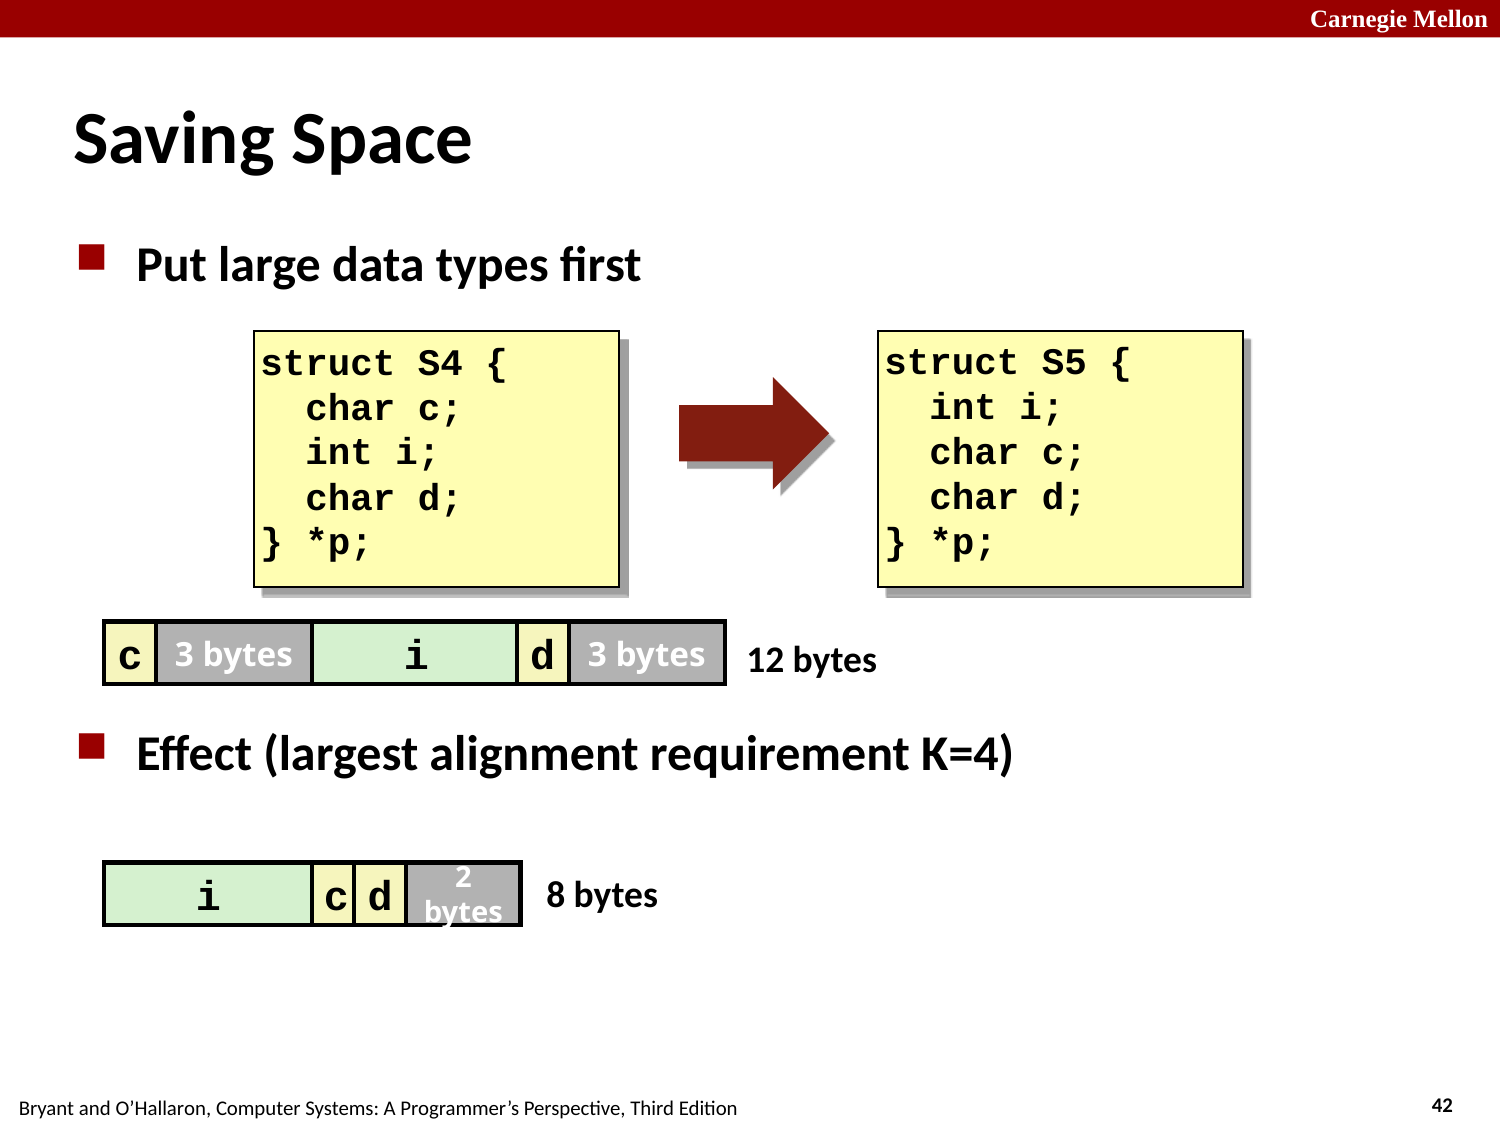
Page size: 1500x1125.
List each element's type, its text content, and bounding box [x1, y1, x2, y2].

text_box d [516, 621, 568, 684]
text_box 12 bytes [731, 627, 893, 688]
title Saving Space [58, 71, 1305, 197]
text_box 8 bytes [531, 862, 674, 923]
text_box i [313, 621, 516, 684]
text_box [679, 377, 830, 490]
text_box d [354, 862, 406, 925]
list Put large data types first Effect (largest alignment requirement K=4) [64, 223, 1459, 1040]
text_box 3 bytes [155, 621, 313, 684]
text_box c [103, 621, 155, 684]
text_box 3 bytes [568, 621, 725, 684]
text_box i [104, 862, 313, 925]
text_box 2 bytes [406, 862, 521, 925]
text_box c [313, 862, 354, 925]
text_box struct S4 { char c; int i; char d; } *p; [254, 331, 619, 588]
text_box struct S5 { int i; char c; char d; } *p; [878, 330, 1243, 588]
